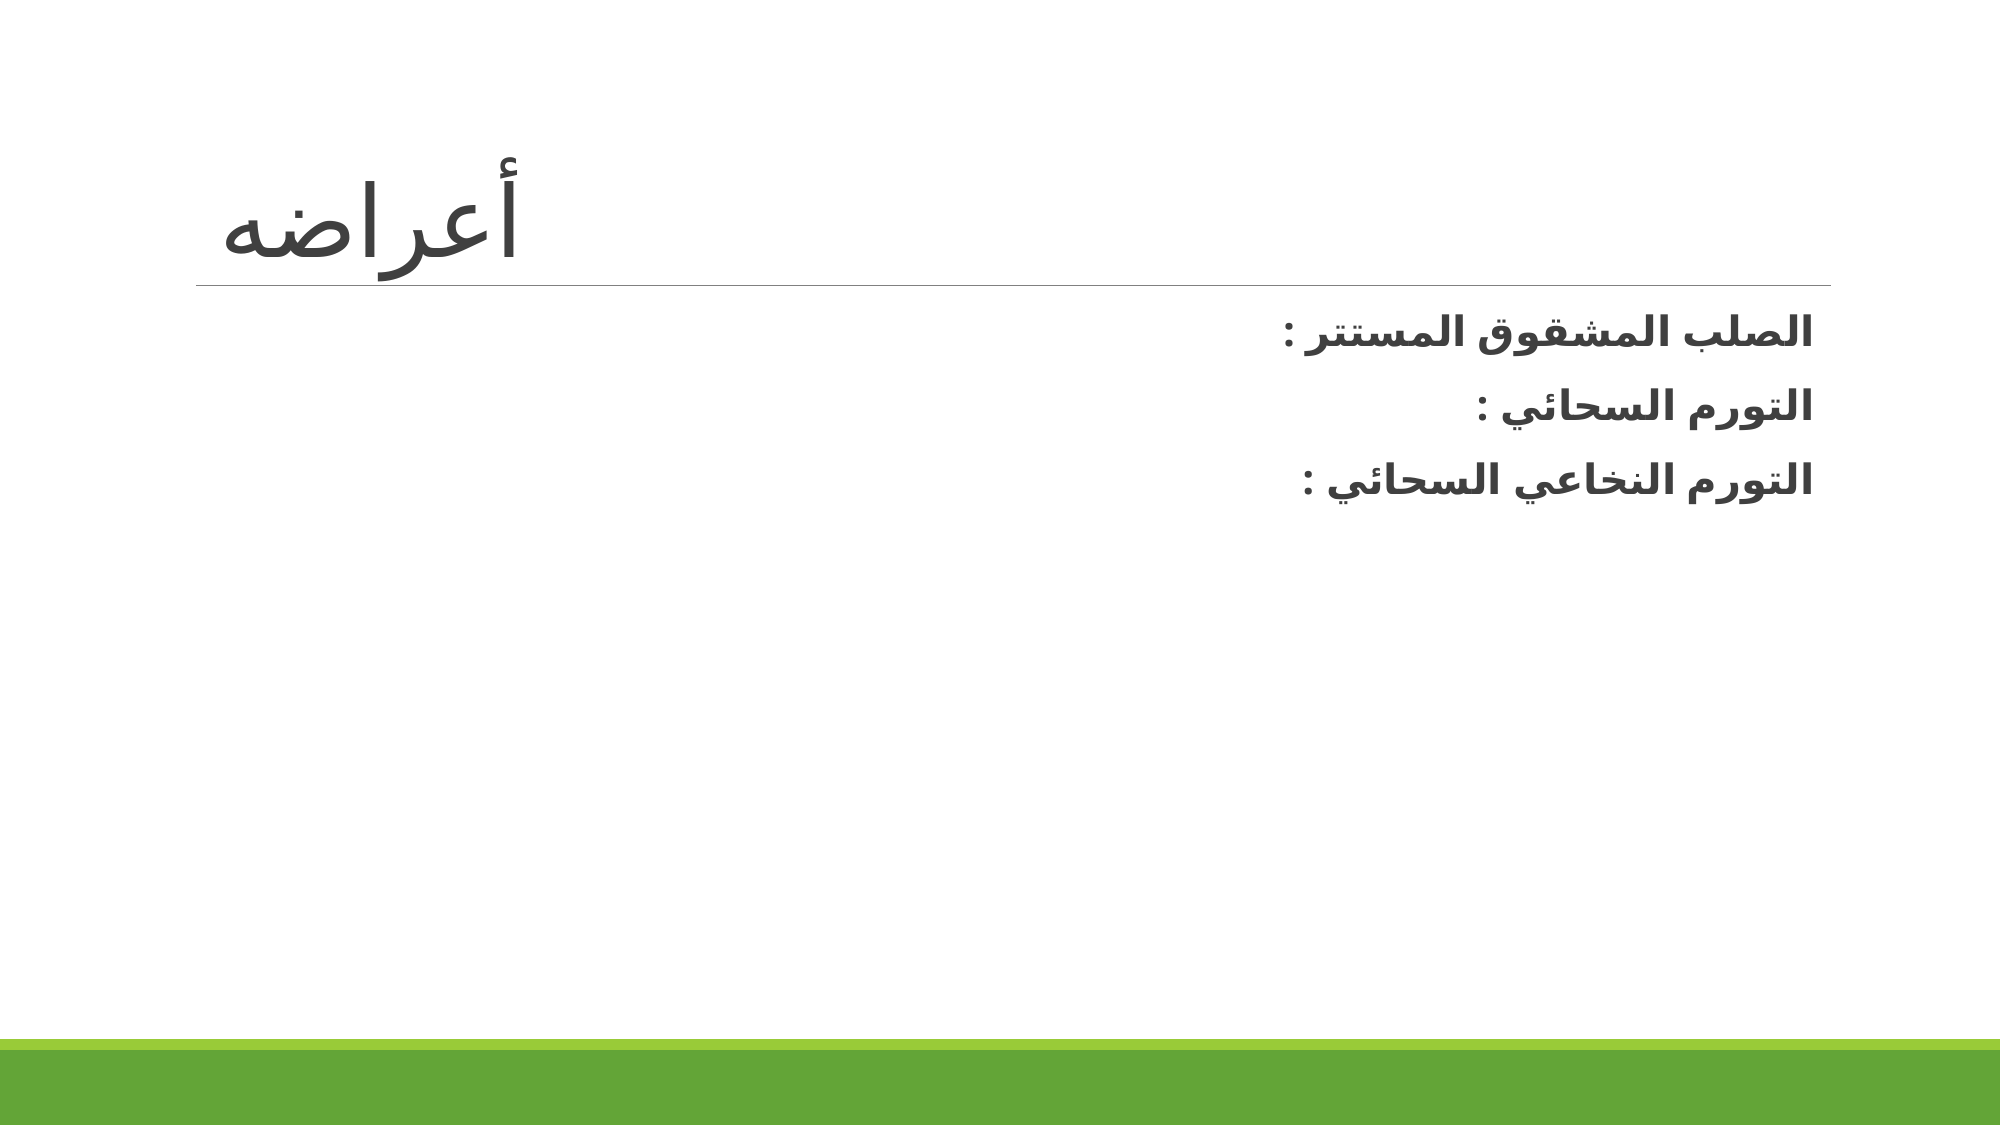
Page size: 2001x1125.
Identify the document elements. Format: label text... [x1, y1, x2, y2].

list الصلب المشقوق المستتر : التورم السحائي : التورم النخاعي السحائي : [180, 302, 1830, 963]
title أعراضه [180, 47, 1830, 285]
